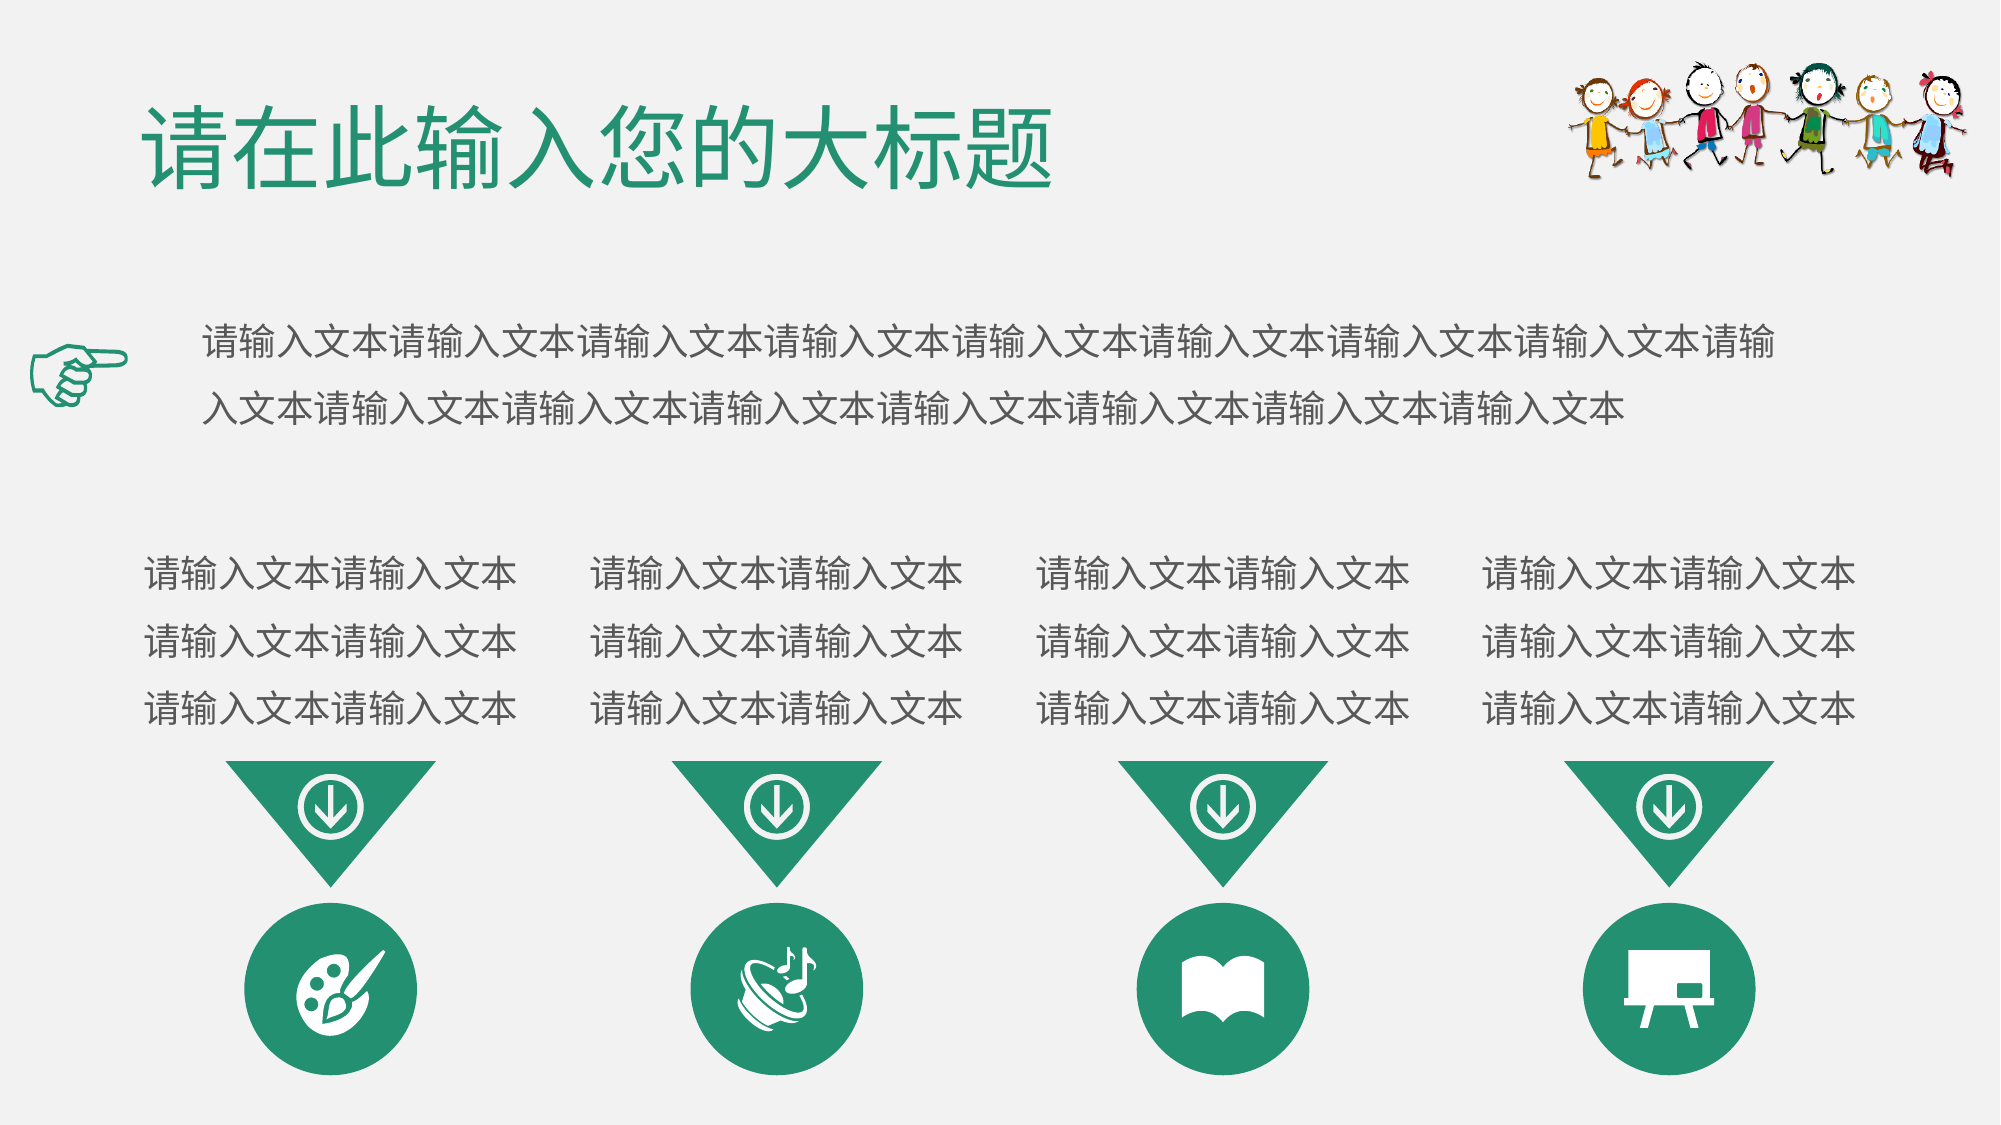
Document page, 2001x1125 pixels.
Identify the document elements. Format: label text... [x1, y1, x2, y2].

text_box [1136, 902, 1310, 1076]
text_box [1624, 950, 1715, 1028]
text_box [296, 954, 369, 1036]
text_box [777, 946, 796, 974]
text_box 请输入文本请输入文本请输入文本请输入文本请输入文本请输入文本 [1461, 517, 1877, 741]
text_box [1582, 902, 1756, 1076]
text_box 请输入文本请输入文本请输入文本请输入文本请输入文本请输入文本 [122, 517, 539, 741]
text_box [244, 902, 417, 1076]
text_box 请输入文本请输入文本请输入文本请输入文本请输入文本请输入文本请输入文本请输入文本请输入文本请输入文本请输入文本请输入文本请输入文本请输入文本请输入文本请输入文本 [185, 262, 1815, 464]
text_box [785, 947, 817, 994]
text_box [343, 949, 386, 999]
picture [1876, 61, 1969, 181]
text_box [223, 760, 439, 890]
text_box [1115, 760, 1331, 890]
title 请在此输入您的大标题 [123, 26, 1876, 210]
text_box [737, 959, 807, 1032]
text_box [30, 343, 128, 408]
text_box [669, 760, 885, 890]
text_box [690, 902, 864, 1076]
text_box [1561, 760, 1777, 890]
text_box 请输入文本请输入文本请输入文本请输入文本请输入文本请输入文本 [1015, 517, 1431, 741]
text_box [1181, 955, 1265, 1023]
text_box 请输入文本请输入文本请输入文本请输入文本请输入文本请输入文本 [569, 517, 985, 741]
